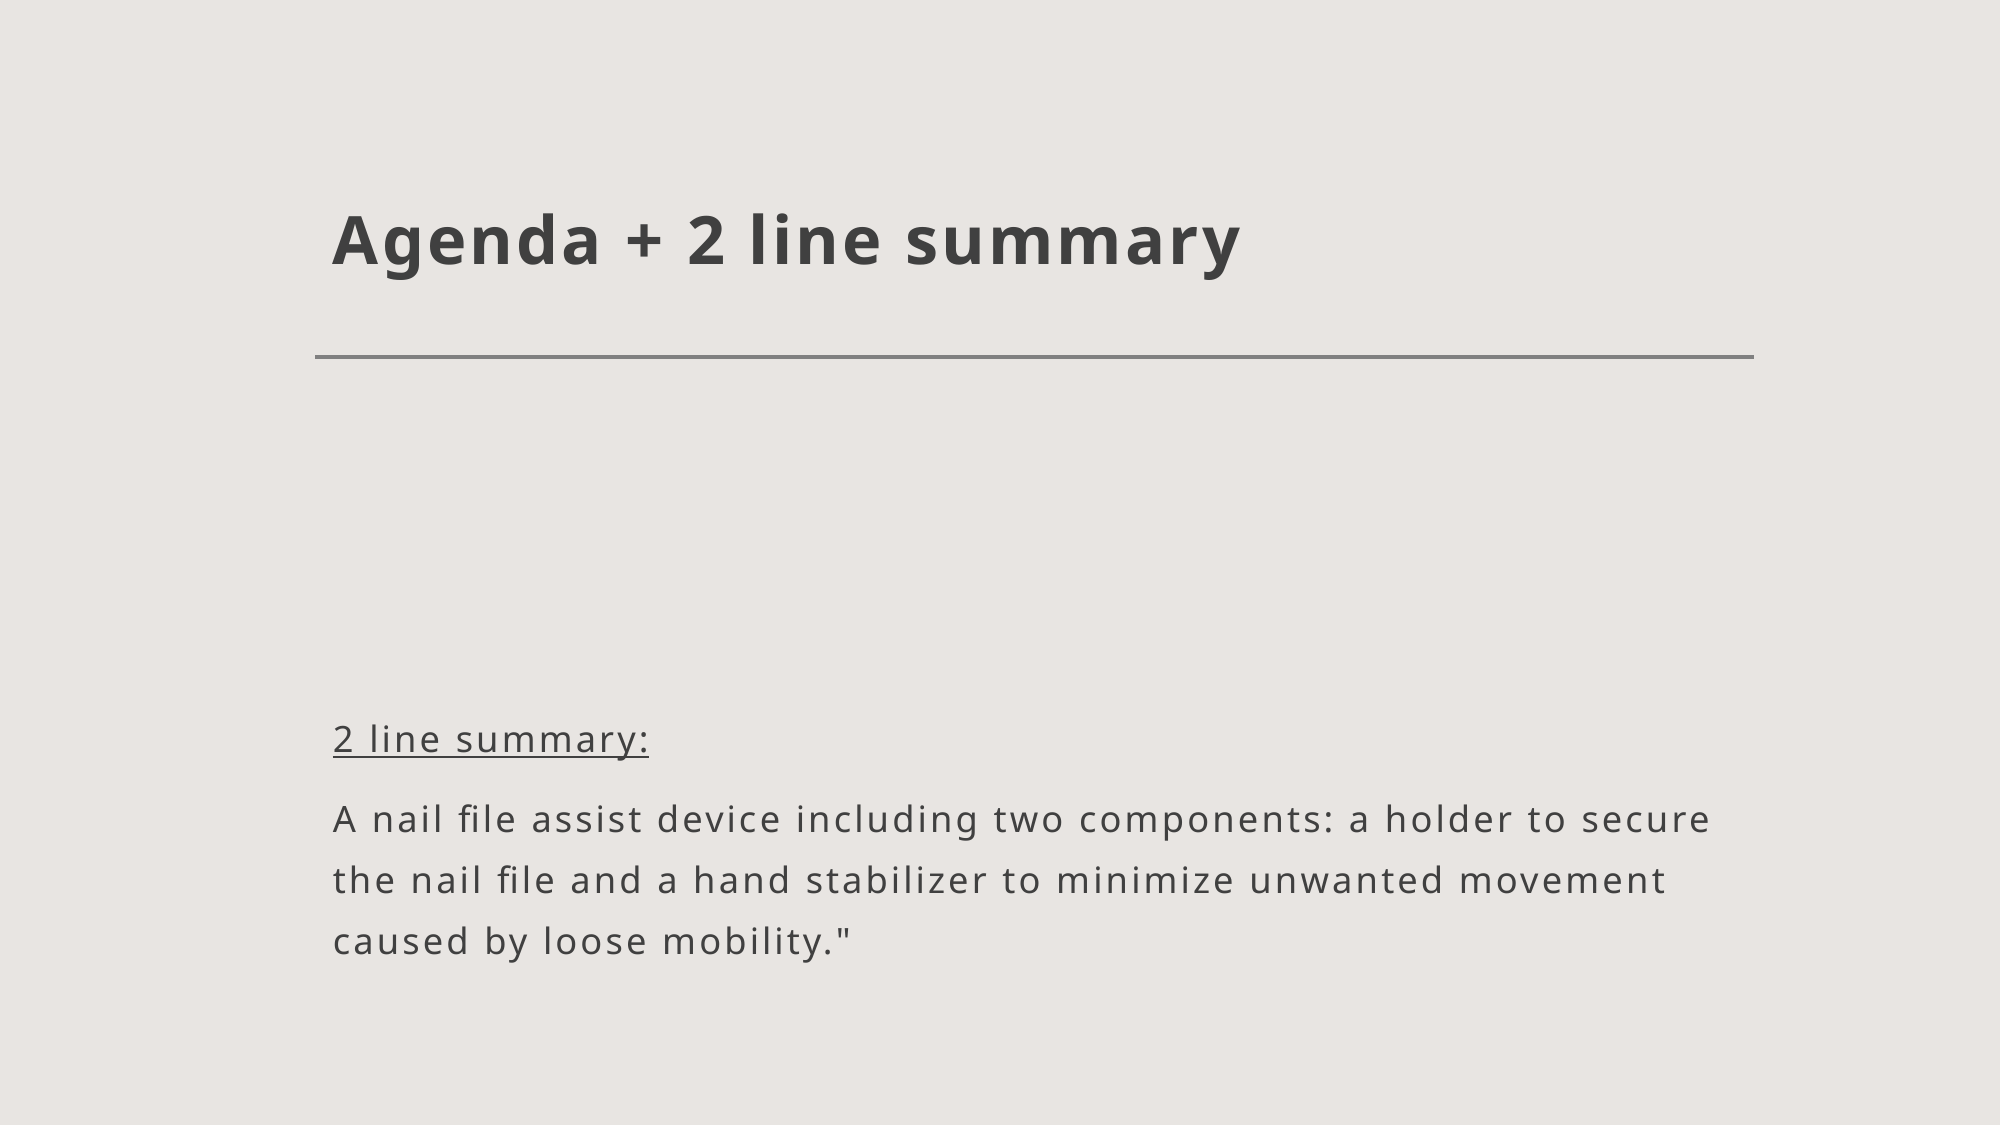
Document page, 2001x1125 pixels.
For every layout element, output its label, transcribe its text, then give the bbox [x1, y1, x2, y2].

title Agenda + 2 line summary [315, 72, 1754, 294]
list 2 line summary: A nail file assist device including two components: a holder to secure the nail file and a hand stabilizer to minimize unwanted movement caused by loose mobility." [315, 379, 1754, 979]
